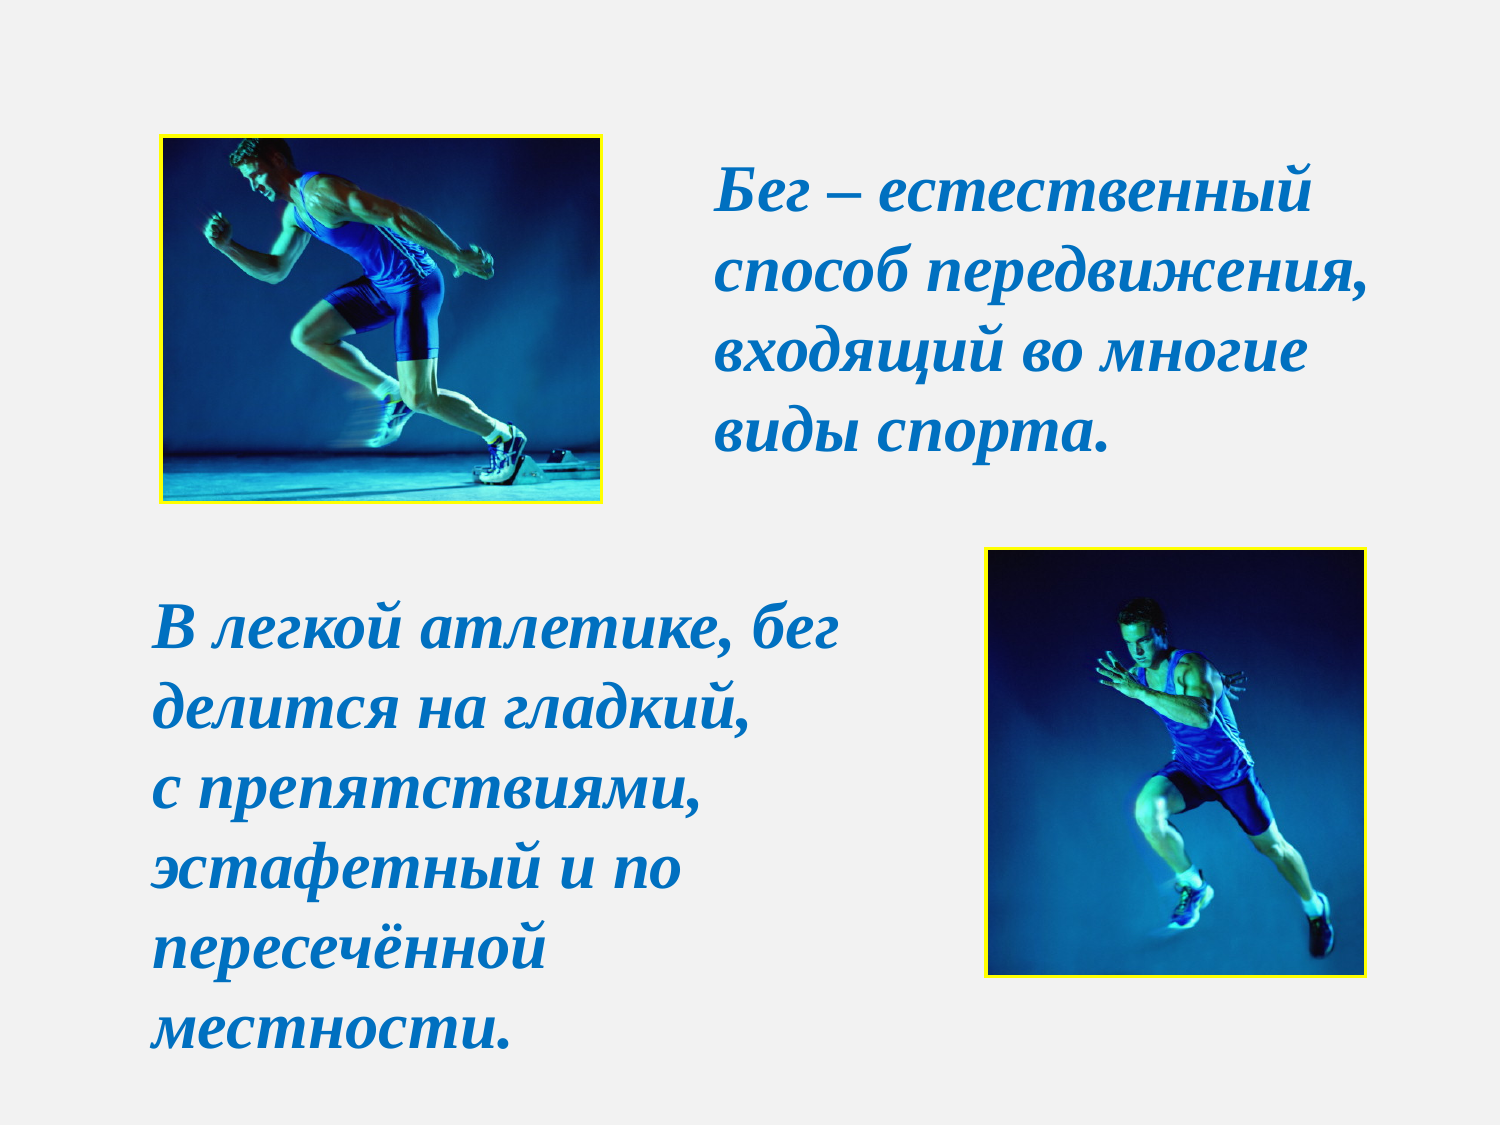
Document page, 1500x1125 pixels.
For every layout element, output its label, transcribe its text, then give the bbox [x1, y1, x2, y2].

picture [987, 549, 1364, 975]
picture [586, 465, 600, 471]
picture [162, 137, 600, 501]
text_box Бег – естественный способ передвижения, входящий во многие виды спорта. [699, 137, 1475, 472]
picture [577, 471, 595, 478]
text_box В легкой атлетике, бег делится на гладкий, с препятствиями, эстафетный и по пересечённой местности. [137, 574, 928, 1070]
